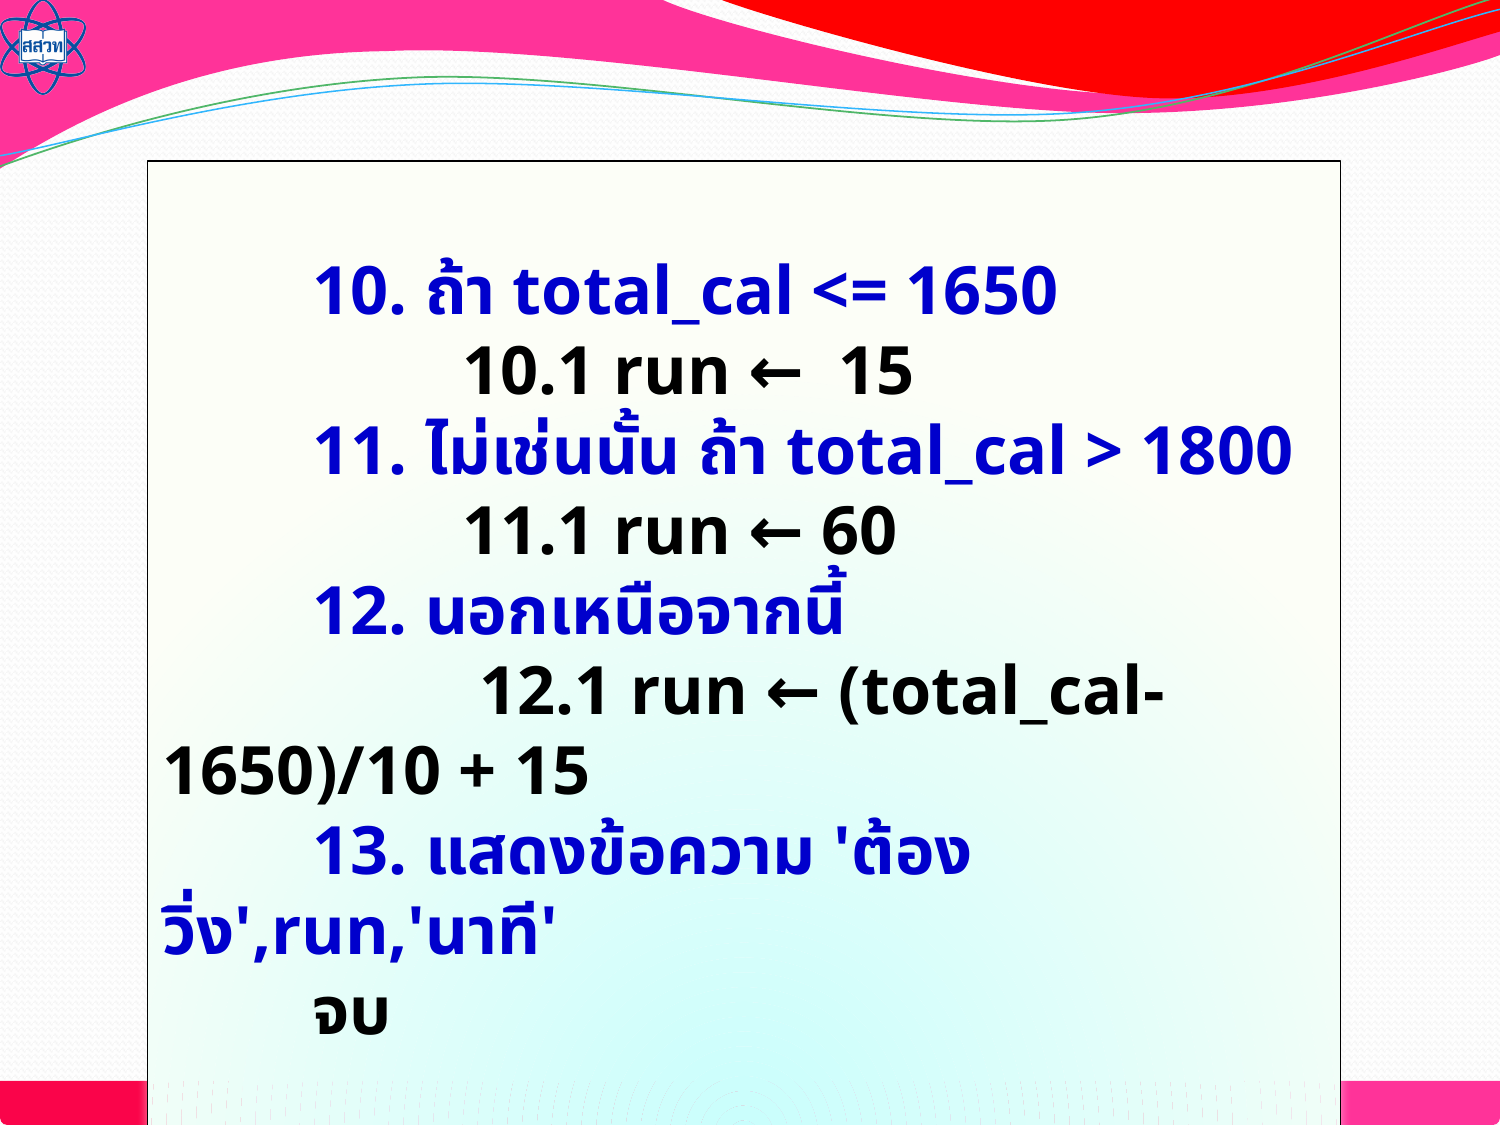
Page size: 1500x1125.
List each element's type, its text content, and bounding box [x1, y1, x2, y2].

picture [0, 0, 86, 95]
text_box 10. ถ้า total_cal <= 1650 10.1 run ← 15 11. ไม่เช่นนั้น ถ้า total_cal > 1800 11.1 run ← 60 12. นอกเหนือจากนี้ 12.1 run ← (total_cal-1650)/10 + 15 13. แสดงข้อความ 'ต้องวิ่ง',run,'นาที' จบ [147, 160, 1341, 1125]
